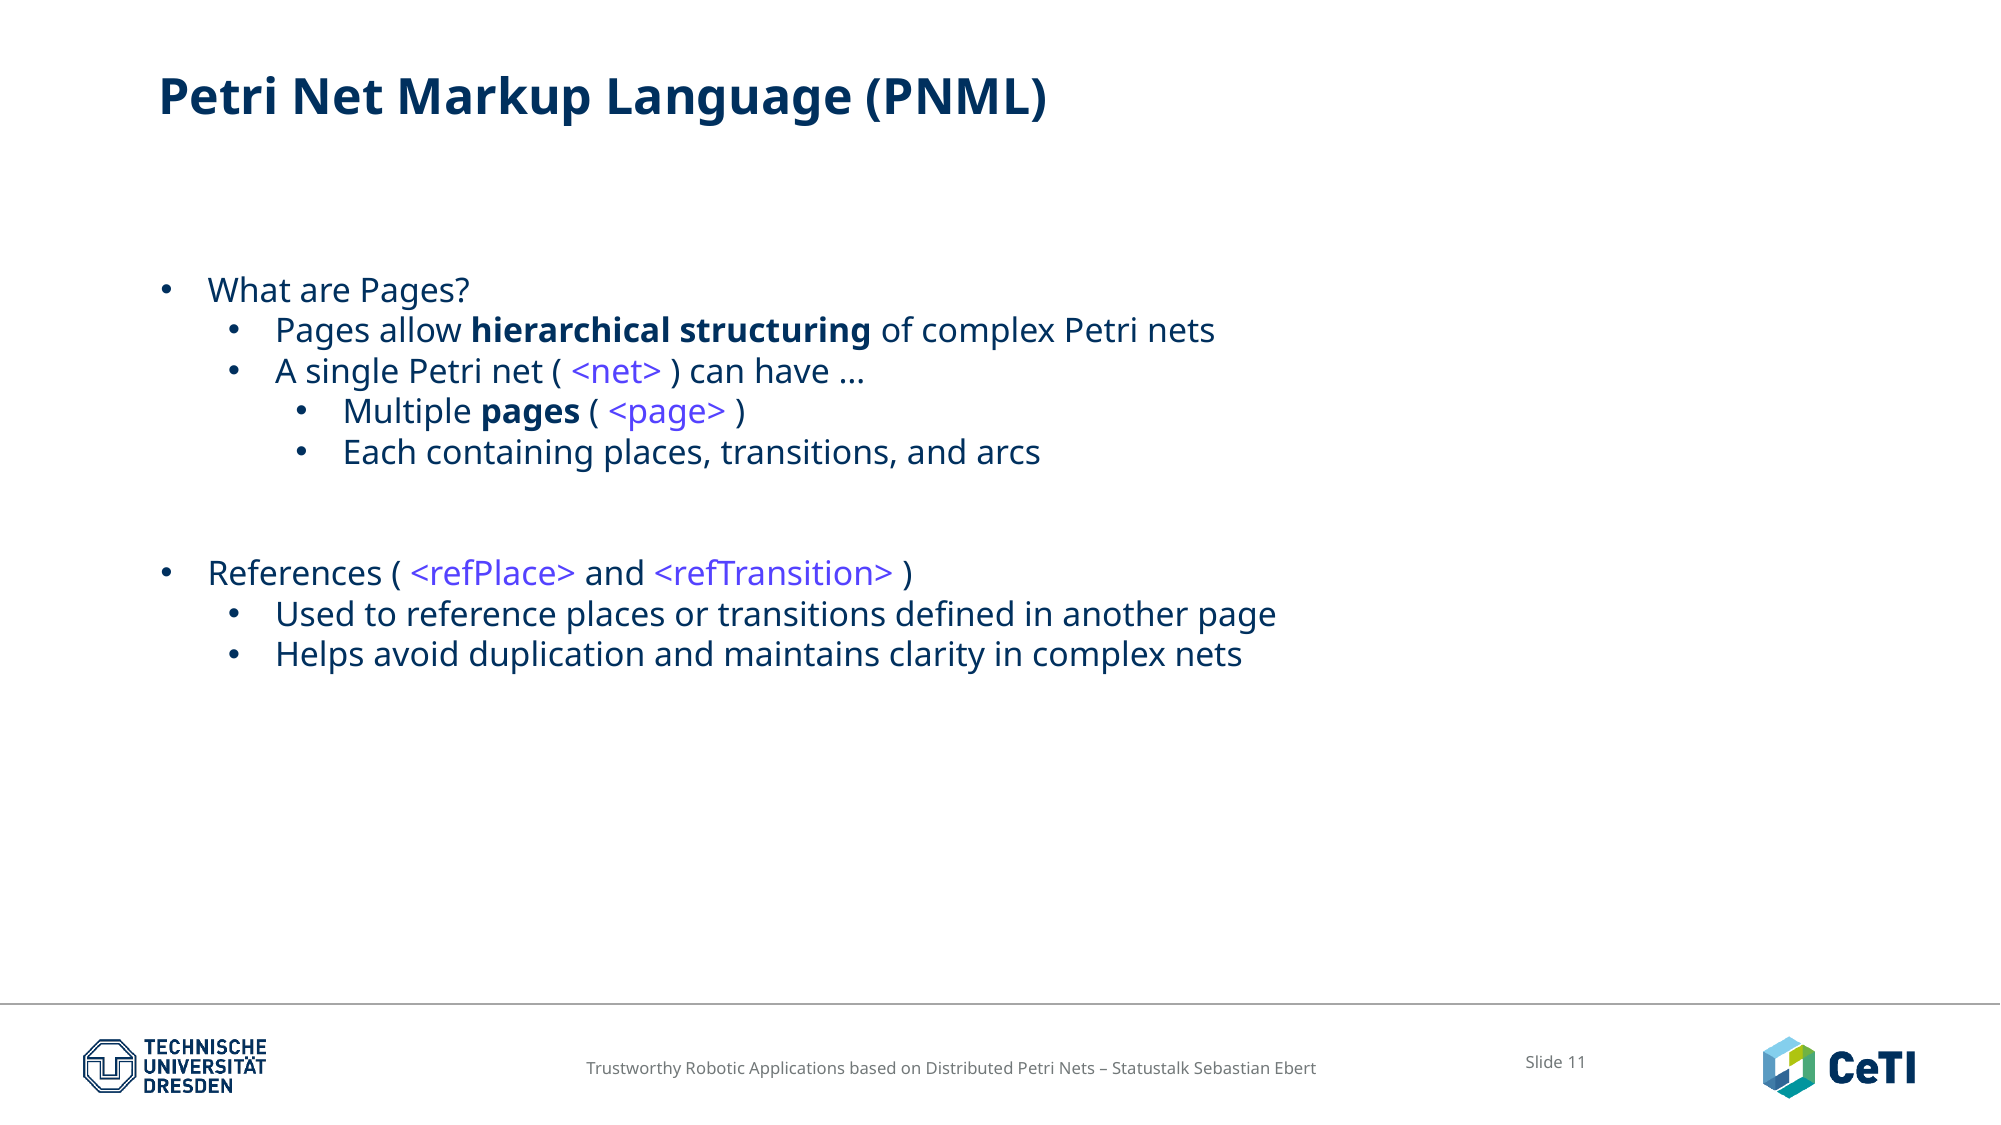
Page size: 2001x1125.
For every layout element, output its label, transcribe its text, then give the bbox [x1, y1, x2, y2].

picture [1762, 1036, 1977, 1101]
text_box What are Pages? Pages allow hierarchical structuring of complex Petri nets A single Petri net ( <net> ) can have … Multiple pages ( <page> ) Each containing places, transitions, and arcs References ( <refPlace> and <refTransition> ) Used to reference places or transitions defined in another page Helps avoid duplication and maintains clarity in complex nets [145, 261, 1301, 681]
picture [83, 1039, 266, 1093]
text_box Petri Net Markup Language (PNML) [143, 56, 1880, 169]
